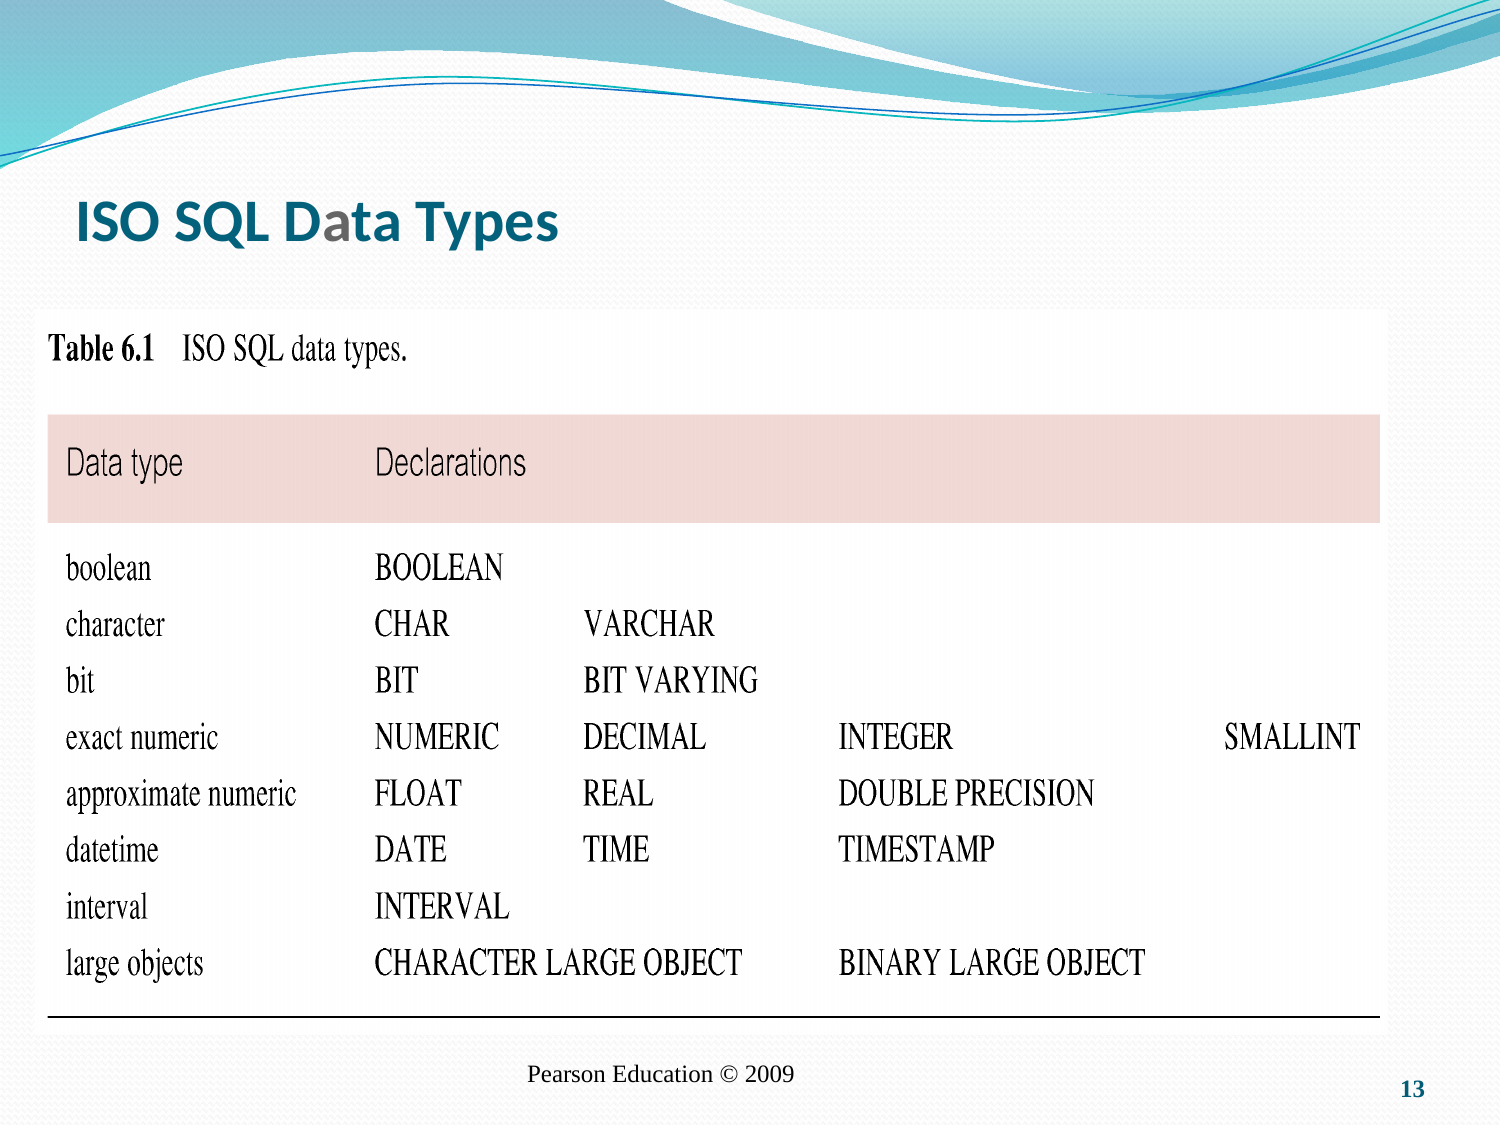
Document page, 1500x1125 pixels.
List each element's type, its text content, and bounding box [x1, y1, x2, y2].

text_box Pearson Education © 2009 [512, 1050, 1038, 1095]
text_box Pearson Education © 2009 [1299, 1042, 1391, 1048]
picture [34, 309, 1388, 1036]
title ISO SQL Data Types [75, 66, 1425, 254]
slide_number 13 [1299, 1042, 1425, 1103]
